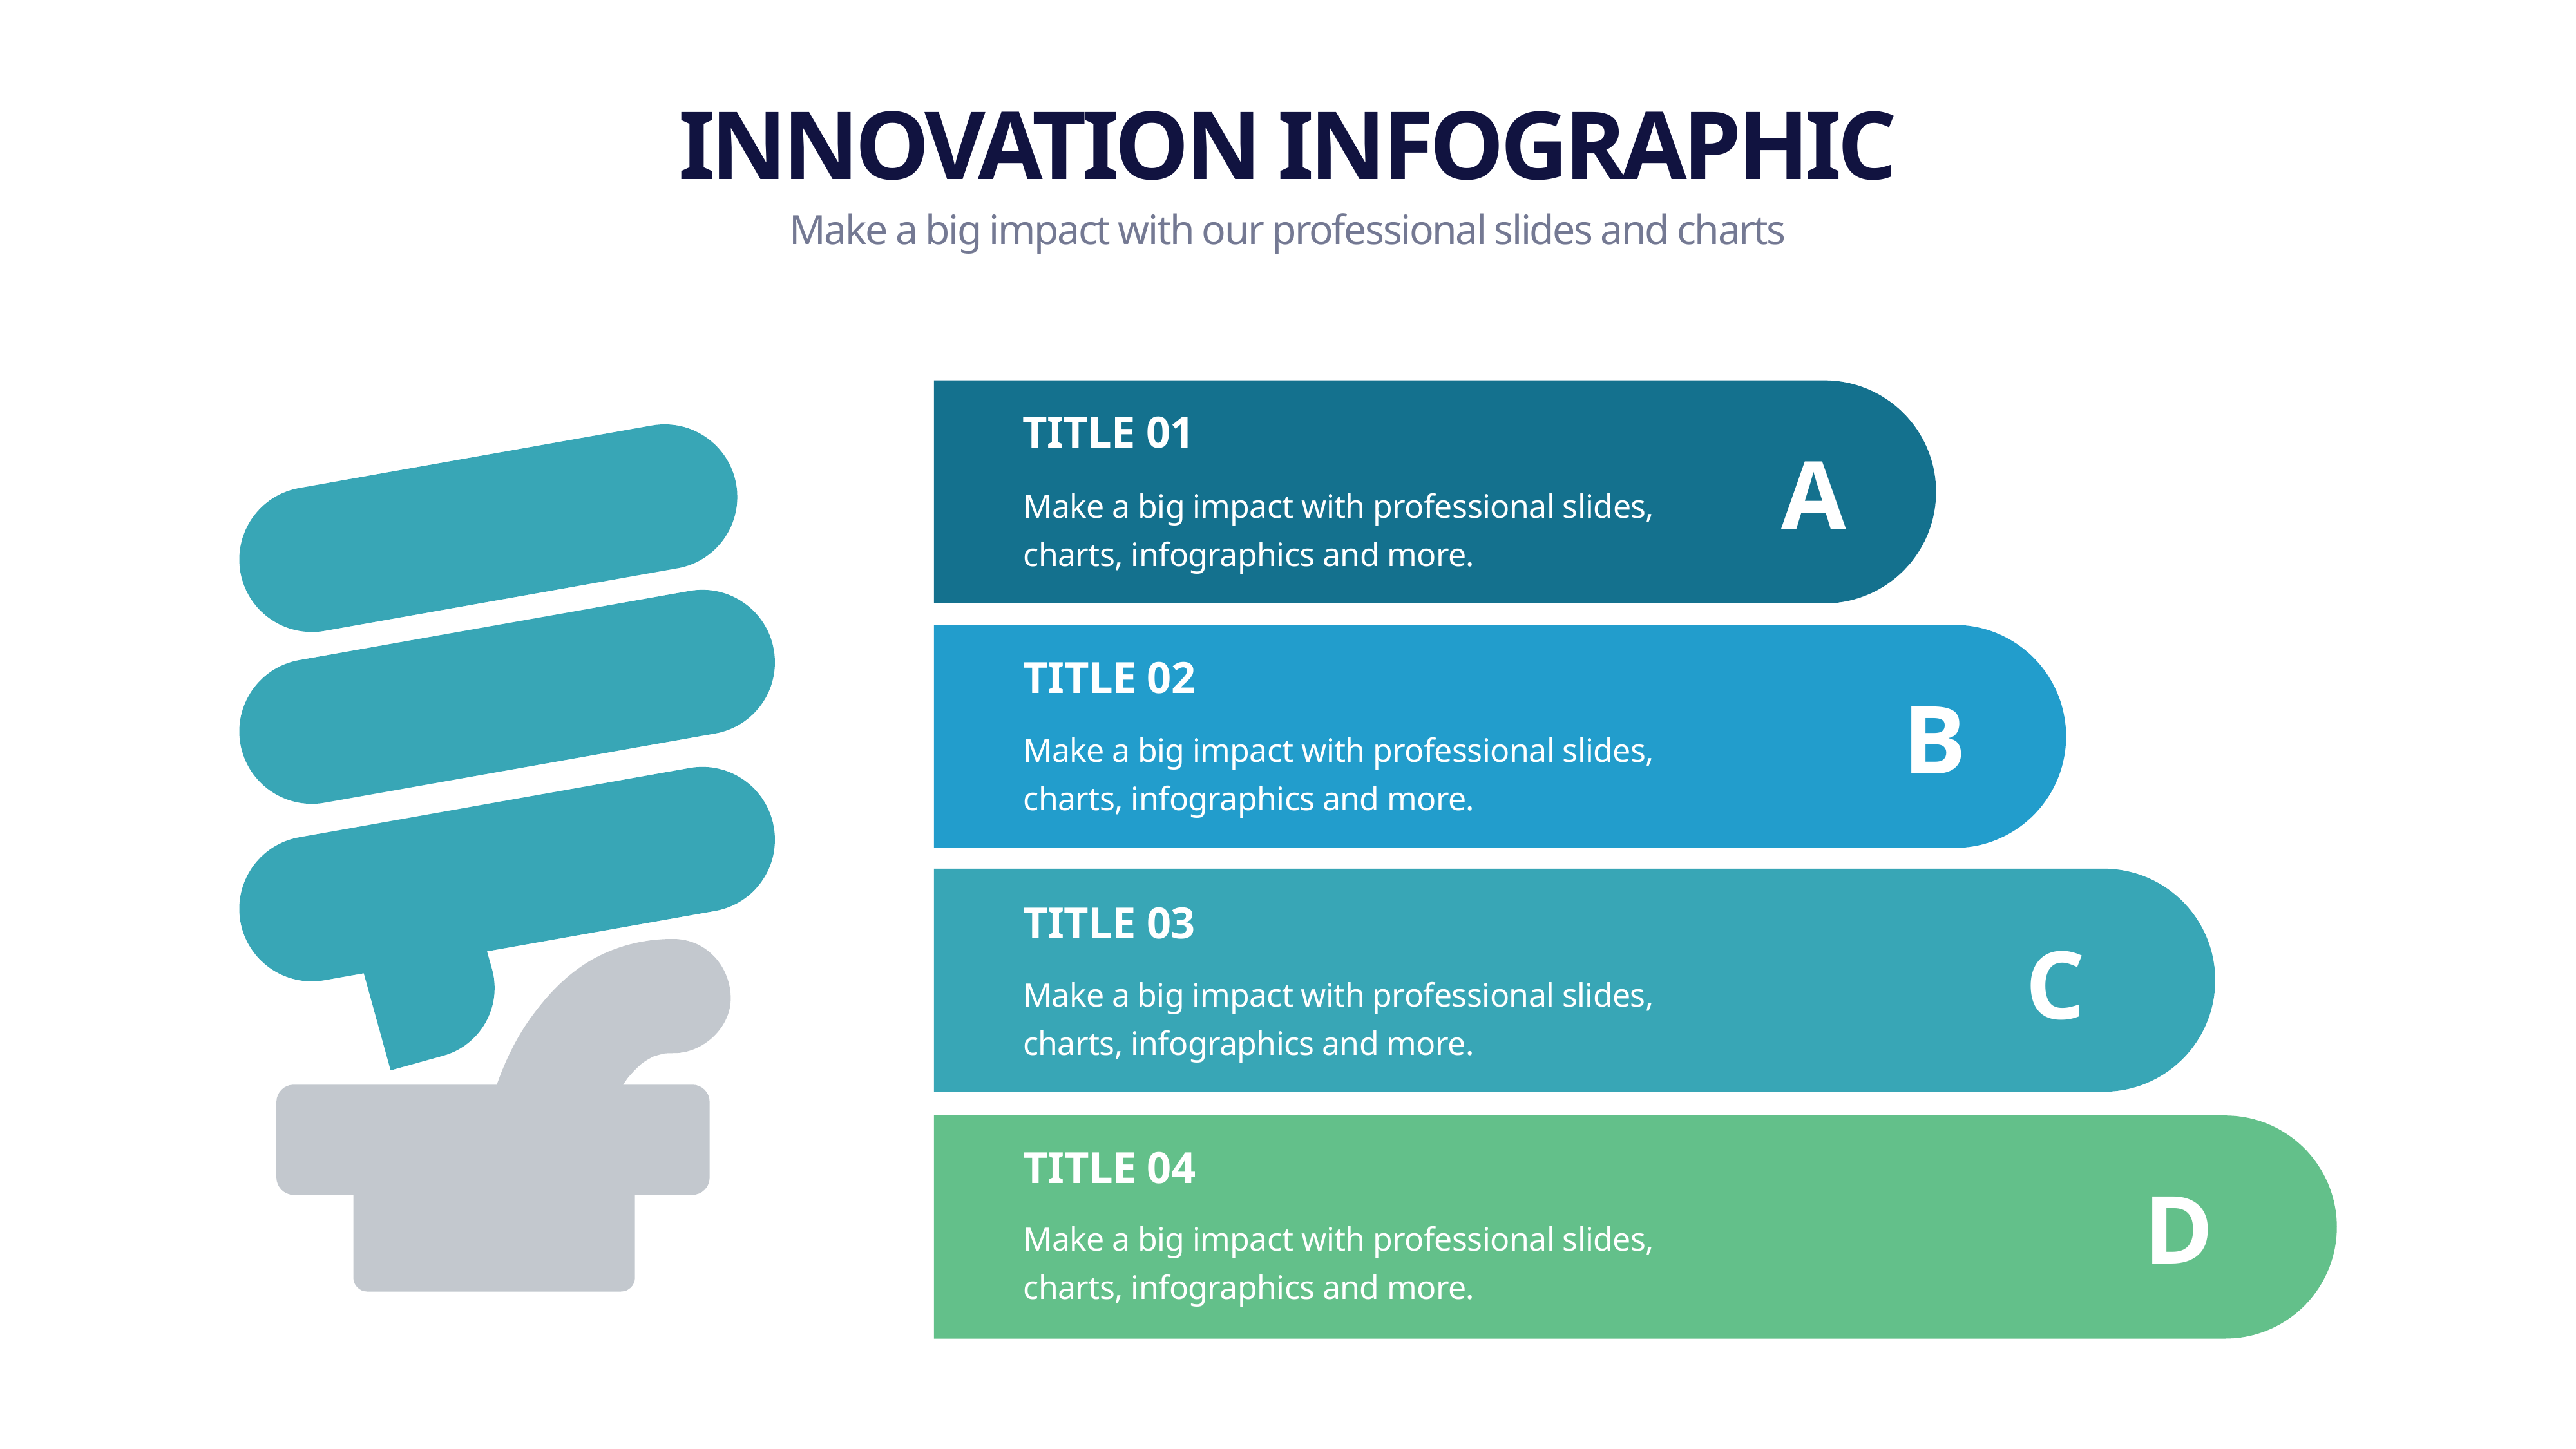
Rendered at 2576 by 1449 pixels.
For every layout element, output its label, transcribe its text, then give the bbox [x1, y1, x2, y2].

text_box TITLE 01 [1013, 400, 1731, 462]
text_box [933, 379, 1937, 605]
text_box [933, 624, 2067, 849]
text_box [933, 1115, 2338, 1340]
text_box C [1996, 920, 2115, 1043]
text_box Make a big impact with professional slides, charts, infographics and more. [1014, 1204, 1733, 1311]
text_box Make a big impact with professional slides, charts, infographics and more. [1013, 960, 1732, 1066]
text_box TITLE 04 [1014, 1135, 1733, 1197]
text_box D [2119, 1164, 2238, 1287]
text_box TITLE 03 [1013, 891, 1732, 952]
text_box TITLE 02 [1014, 645, 1733, 706]
text_box Make a big impact with our professional slides and charts [160, 199, 2416, 258]
text_box [933, 867, 2216, 1093]
text_box Make a big impact with professional slides, charts, infographics and more. [1014, 715, 1733, 822]
text_box A [1754, 430, 1873, 553]
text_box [233, 418, 781, 1292]
text_box B [1875, 675, 1994, 798]
text_box INNOVATION INFOGRAPHIC [160, 80, 2416, 199]
text_box Make a big impact with professional slides, charts, infographics and more. [1013, 471, 1732, 578]
